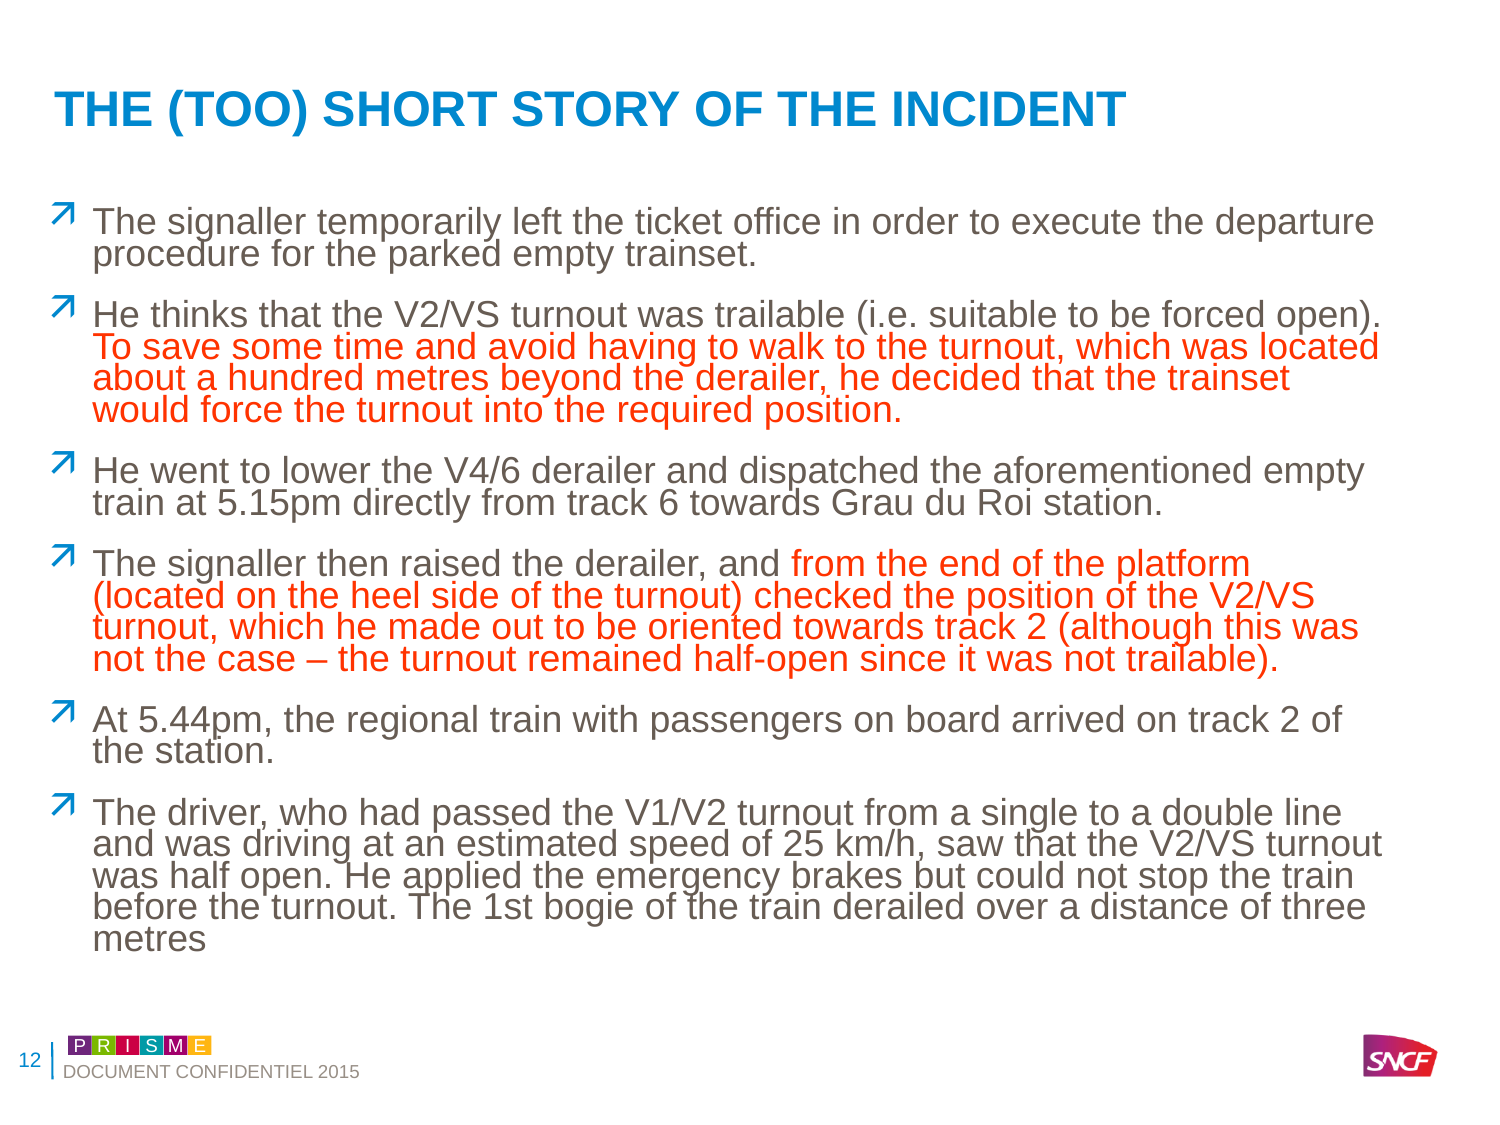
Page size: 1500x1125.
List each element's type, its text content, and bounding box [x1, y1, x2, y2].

list The signaller temporarily left the ticket office in order to execute the departure procedure for the parked empty trainset. He thinks that the V2/VS turnout was trailable (i.e. suitable to be forced open). To save some time and avoid having to walk to the turnout, which was located about a hundred metres beyond the derailer, he decided that the trainset would force the turnout into the required position. He went to lower the V4/6 derailer and dispatched the aforementioned empty train at 5.15pm directly from track 6 towards Grau du Roi station. The signaller then raised the derailer, and from the end of the platform (located on the heel side of the turnout) checked the position of the V2/VS turnout, which he made out to be oriented towards track 2 (although this was not the case – the turnout remained half-open since it was not trailable). At 5.44pm, the regional train with passengers on board arrived on track 2 of the station. The driver, who had passed the V1/V2 turnout from a single to a double line and was driving at an estimated speed of 25 km/h, saw that the V2/VS turnout was half open. He applied the emergency brakes but could not stop the train before the turnout. The 1st bogie of the train derailed over a distance of three metres [33, 202, 1406, 1055]
title The (too) short story of the incident [54, 88, 1427, 152]
picture [1324, 992, 1476, 1118]
